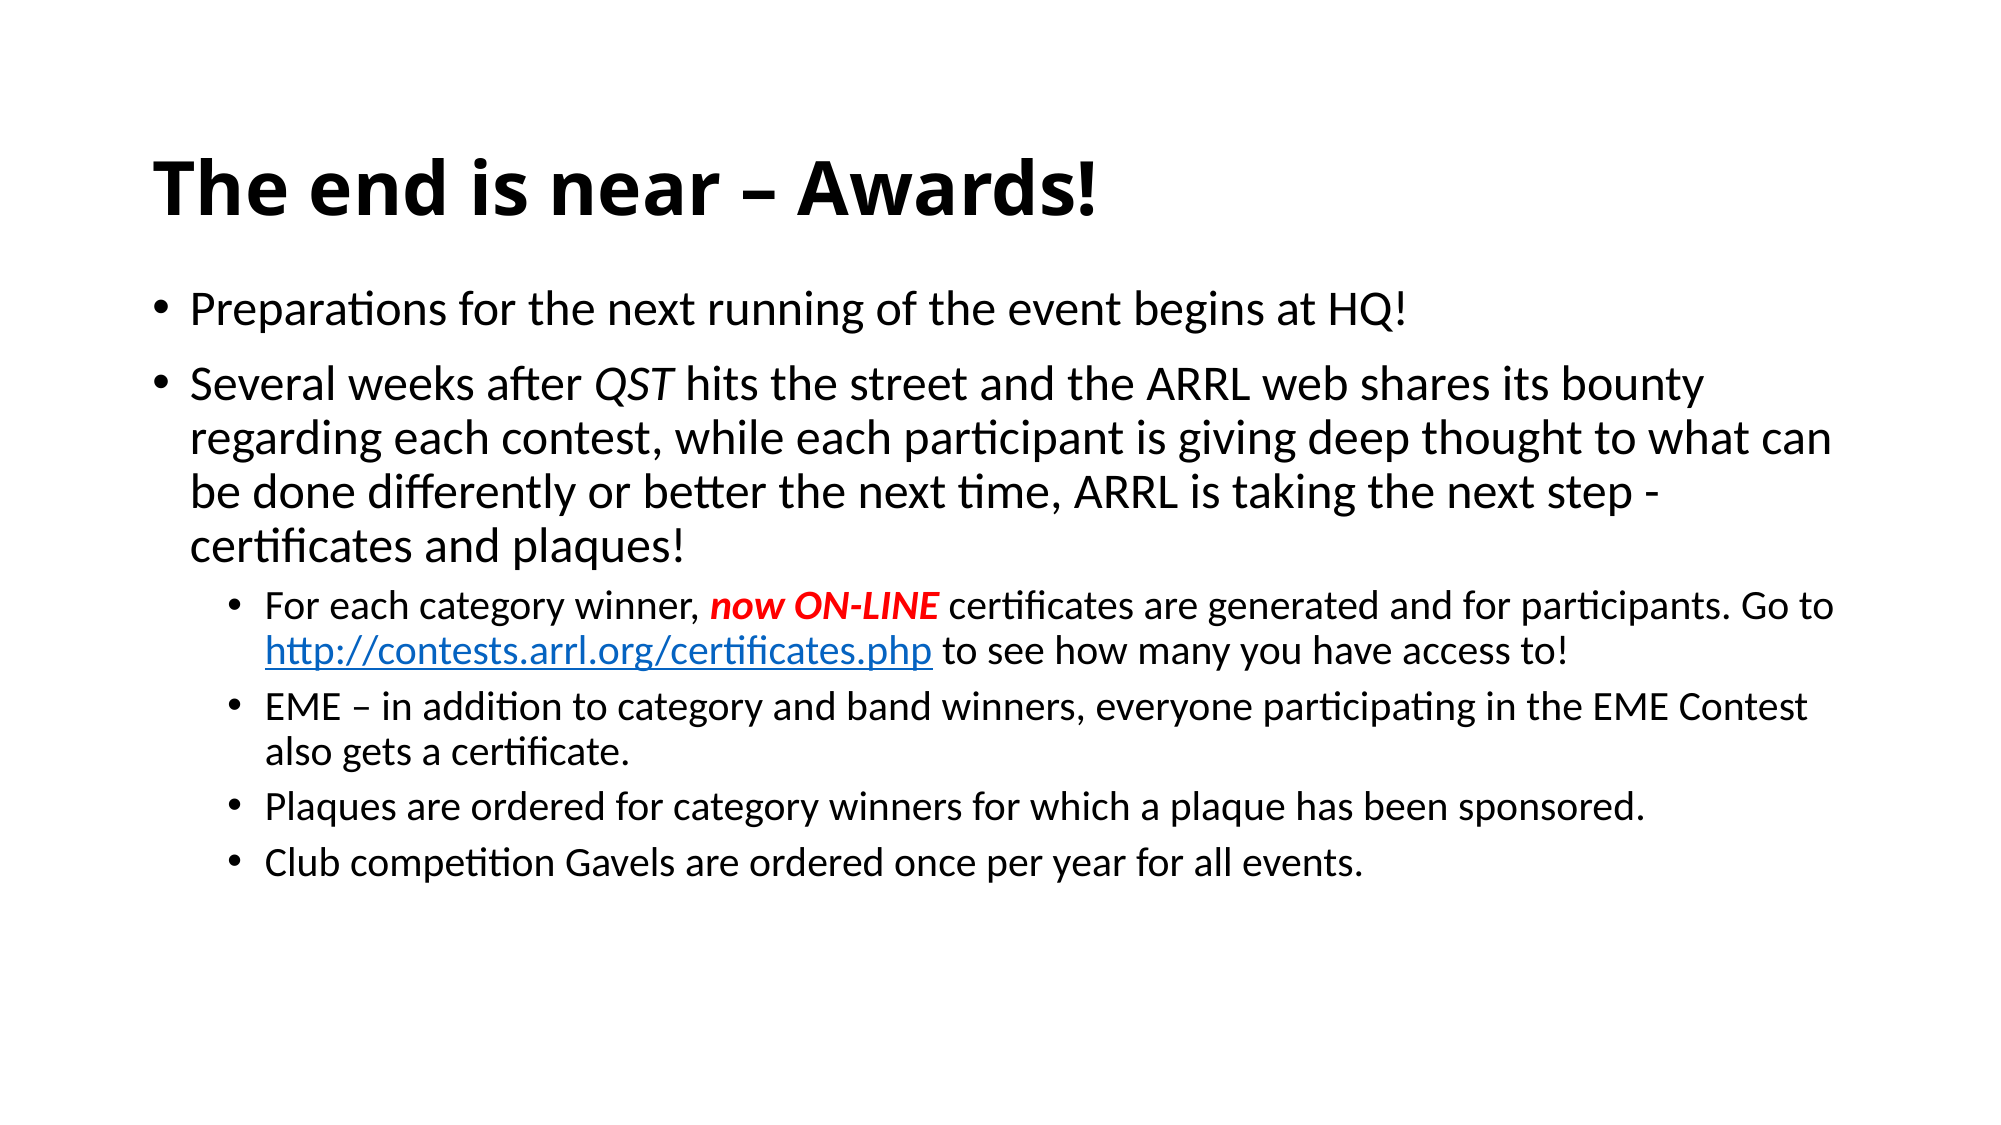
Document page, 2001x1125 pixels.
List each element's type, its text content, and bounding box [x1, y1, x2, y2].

list Preparations for the next running of the event begins at HQ! Several weeks after QST hits the street and the ARRL web shares its bounty regarding each contest, while each participant is giving deep thought to what can be done differently or better the next time, ARRL is taking the next step - certificates and plaques! For each category winner, now ON-LINE certificates are generated and for participants. Go to http://contests.arrl.org/certificates.php to see how many you have access to! EME – in addition to category and band winners, everyone participating in the EME Contest also gets a certificate. Plaques are ordered for category winners for which a plaque has been sponsored. Club competition Gavels are ordered once per year for all events. [137, 275, 1863, 979]
title The end is near – Awards! [137, 59, 1978, 324]
